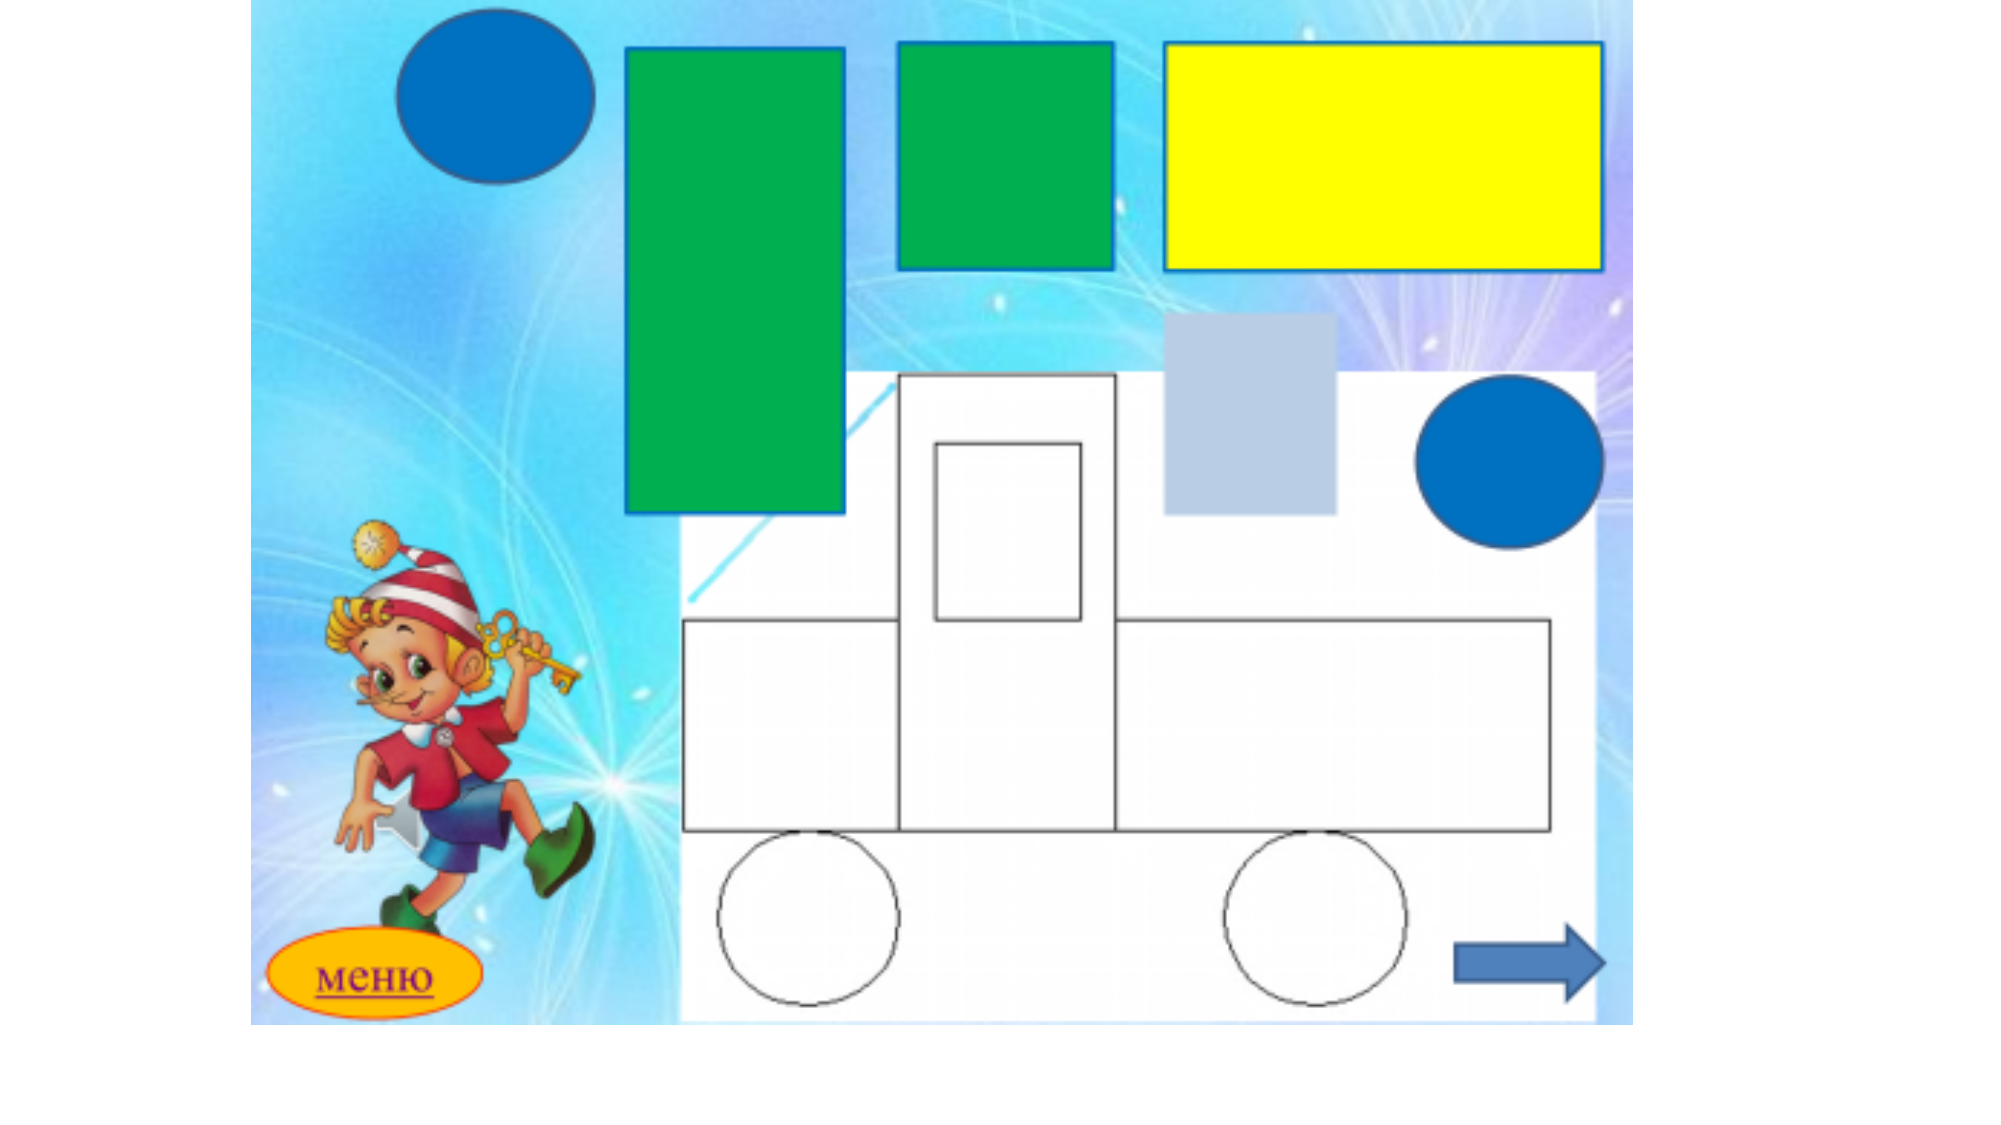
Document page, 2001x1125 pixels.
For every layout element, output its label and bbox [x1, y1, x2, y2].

picture [251, 0, 1633, 1025]
